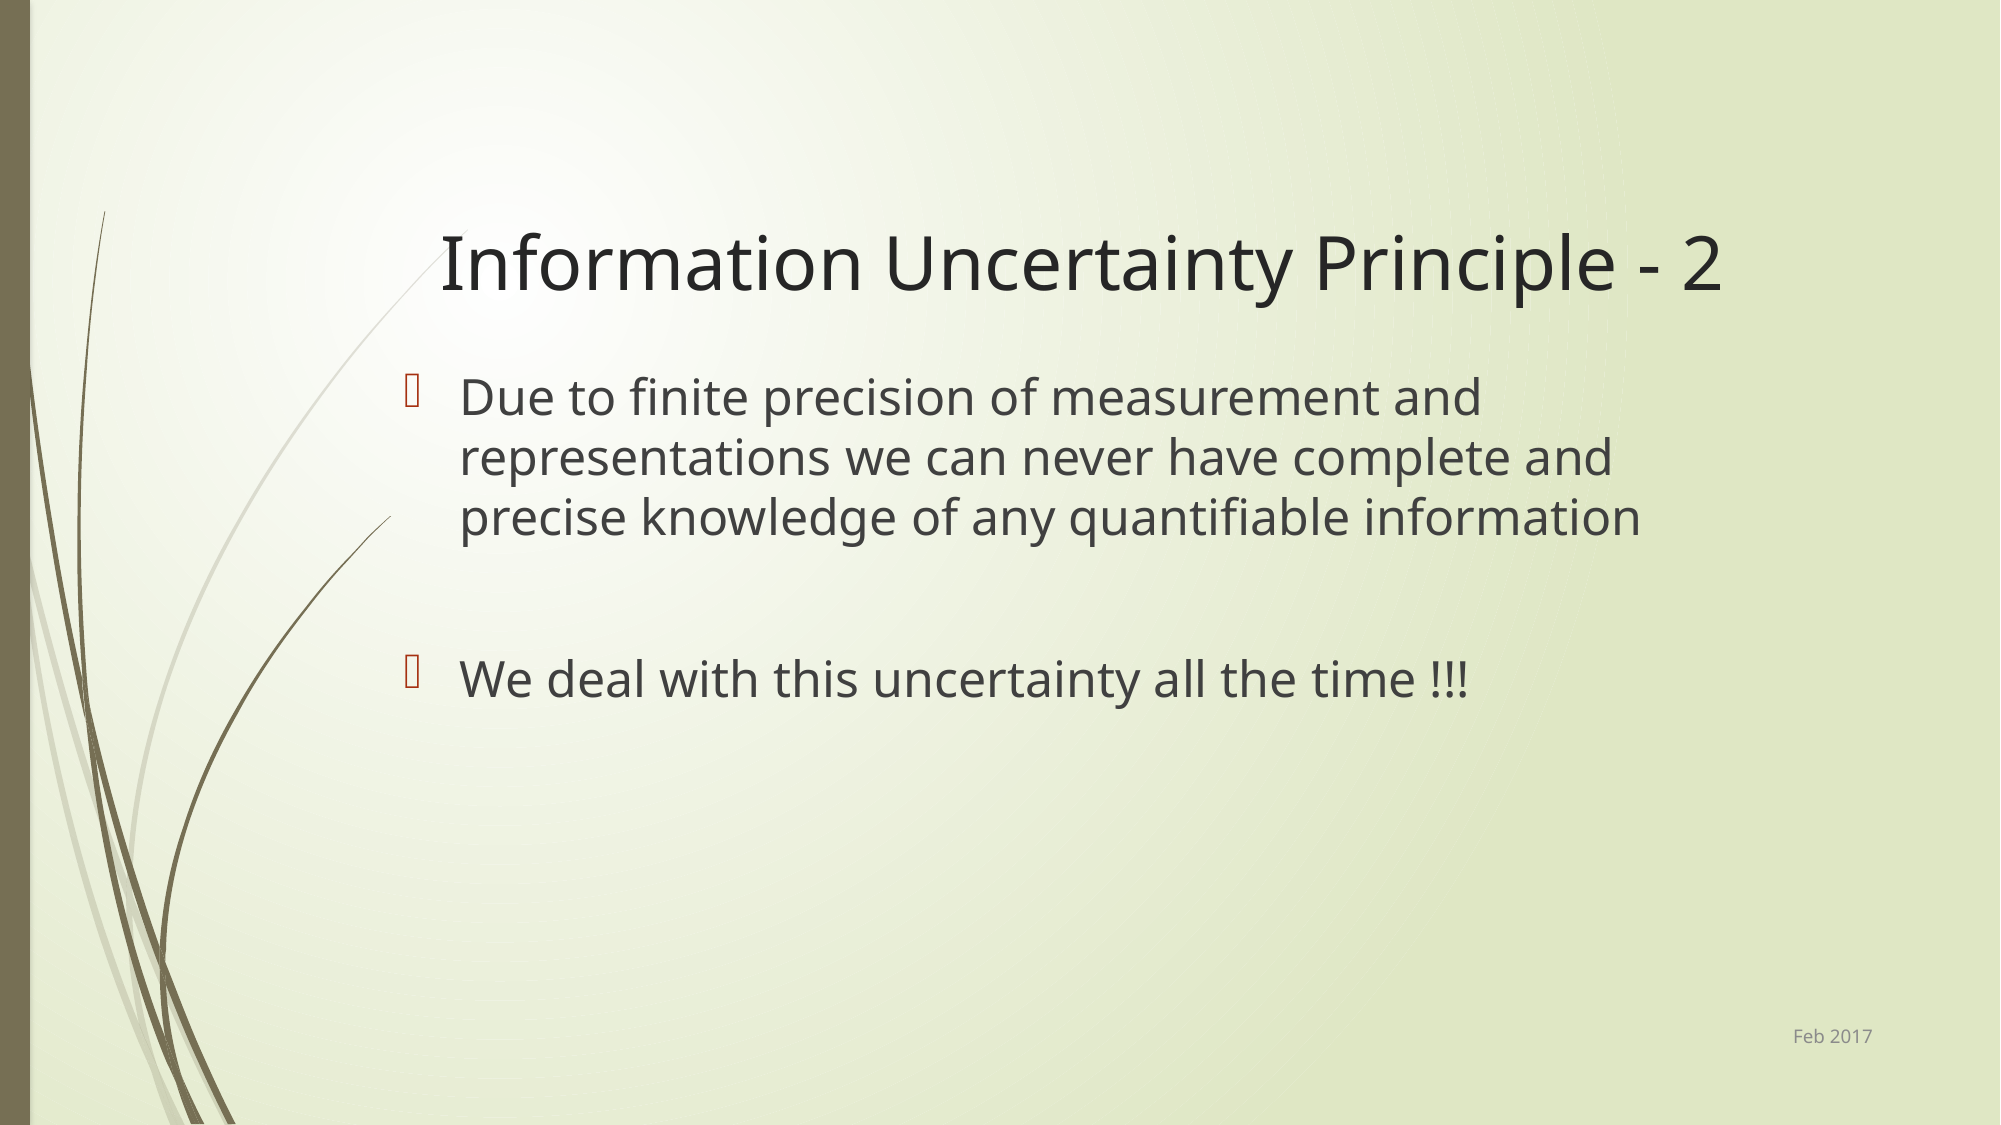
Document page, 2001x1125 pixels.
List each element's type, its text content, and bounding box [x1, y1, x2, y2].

title Information Uncertainty Principle - 2 [425, 102, 1888, 313]
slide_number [1699, 1005, 1888, 1067]
list Due to finite precision of measurement and representations we can never have complete and precise knowledge of any quantifiable information We deal with this uncertainty all the time !!! [388, 357, 1720, 1046]
